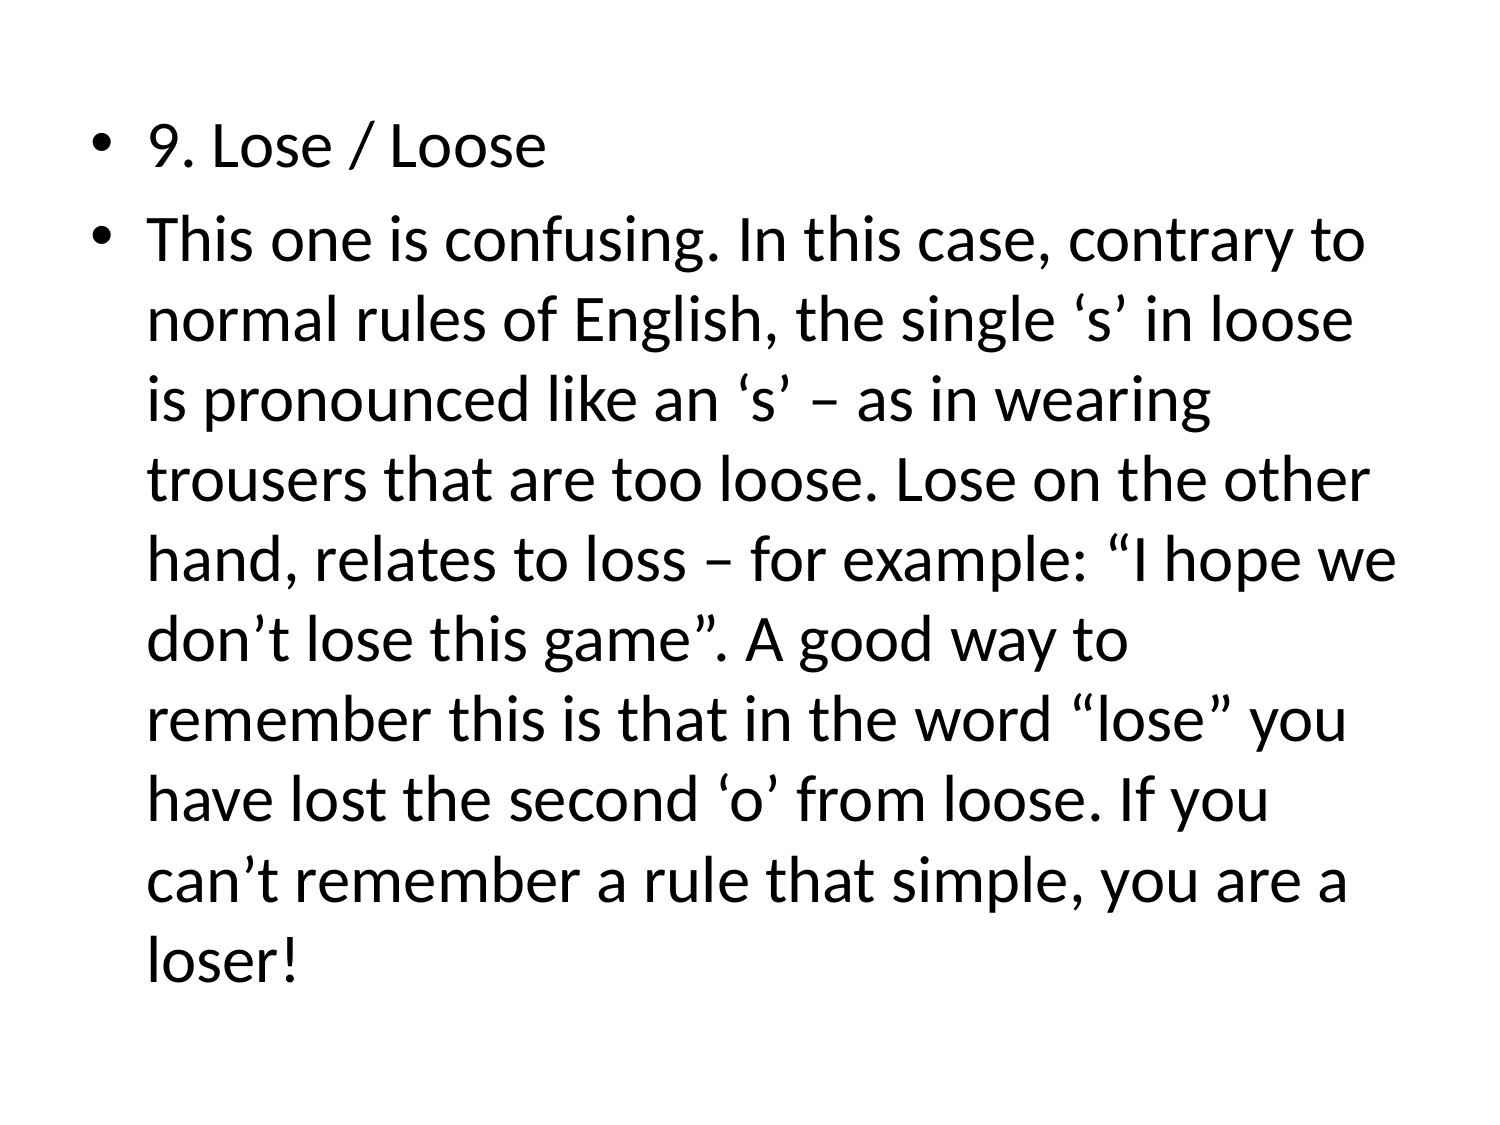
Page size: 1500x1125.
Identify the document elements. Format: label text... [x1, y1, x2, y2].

list 9. Lose / Loose This one is confusing. In this case, contrary to normal rules of English, the single ‘s’ in loose is pronounced like an ‘s’ – as in wearing trousers that are too loose. Lose on the other hand, relates to loss – for example: “I hope we don’t lose this game”. A good way to remember this is that in the word “lose” you have lost the second ‘o’ from loose. If you can’t remember a rule that simple, you are a loser! [75, 93, 1425, 1005]
